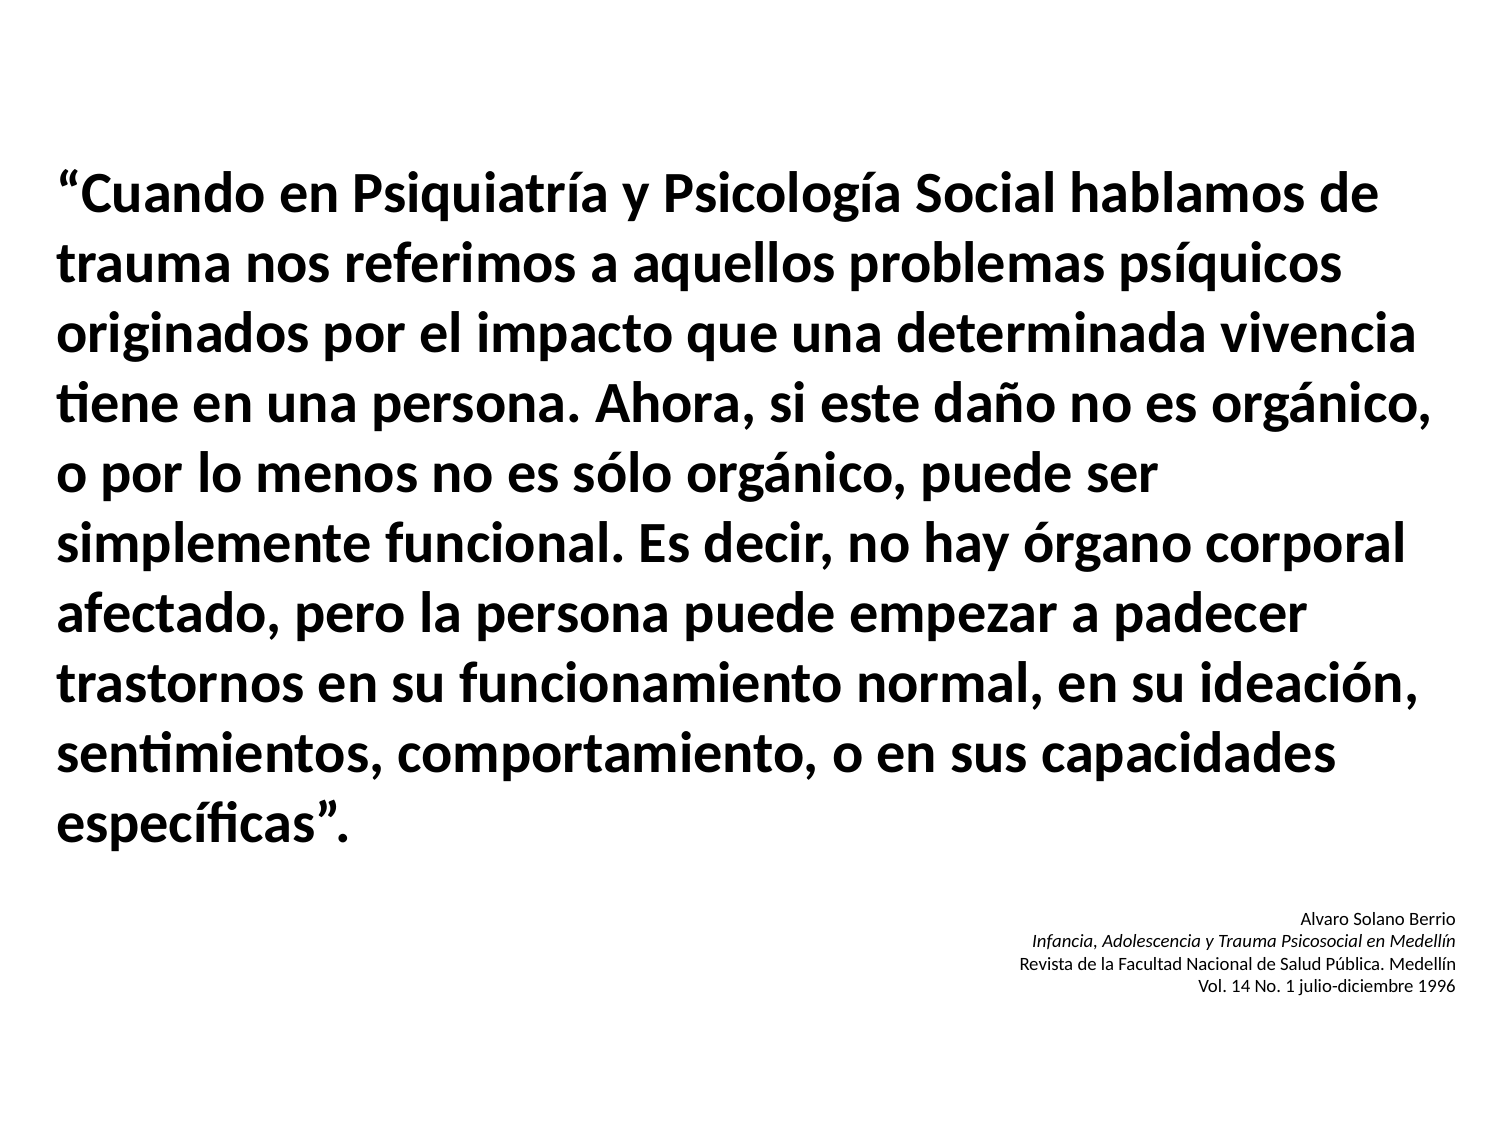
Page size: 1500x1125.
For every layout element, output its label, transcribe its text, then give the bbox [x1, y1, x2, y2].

text_box “Cuando en Psiquiatría y Psicología Social hablamos de trauma nos referimos a aquellos problemas psíquicos originados por el impacto que una determinada vivencia tiene en una persona. Ahora, si este daño no es orgánico, o por lo menos no es sólo orgánico, puede ser simplemente funcional. Es decir, no hay órgano corporal afectado, pero la persona puede empezar a padecer trastornos en su funcionamiento normal, en su ideación, sentimientos, comportamiento, o en sus capacidades específicas”. Alvaro Solano Berrio Infancia, Adolescencia y Trauma Psicosocial en Medellín Revista de la Facultad Nacional de Salud Pública. Medellín Vol. 14 No. 1 julio-diciembre 1996 [41, 147, 1471, 1049]
